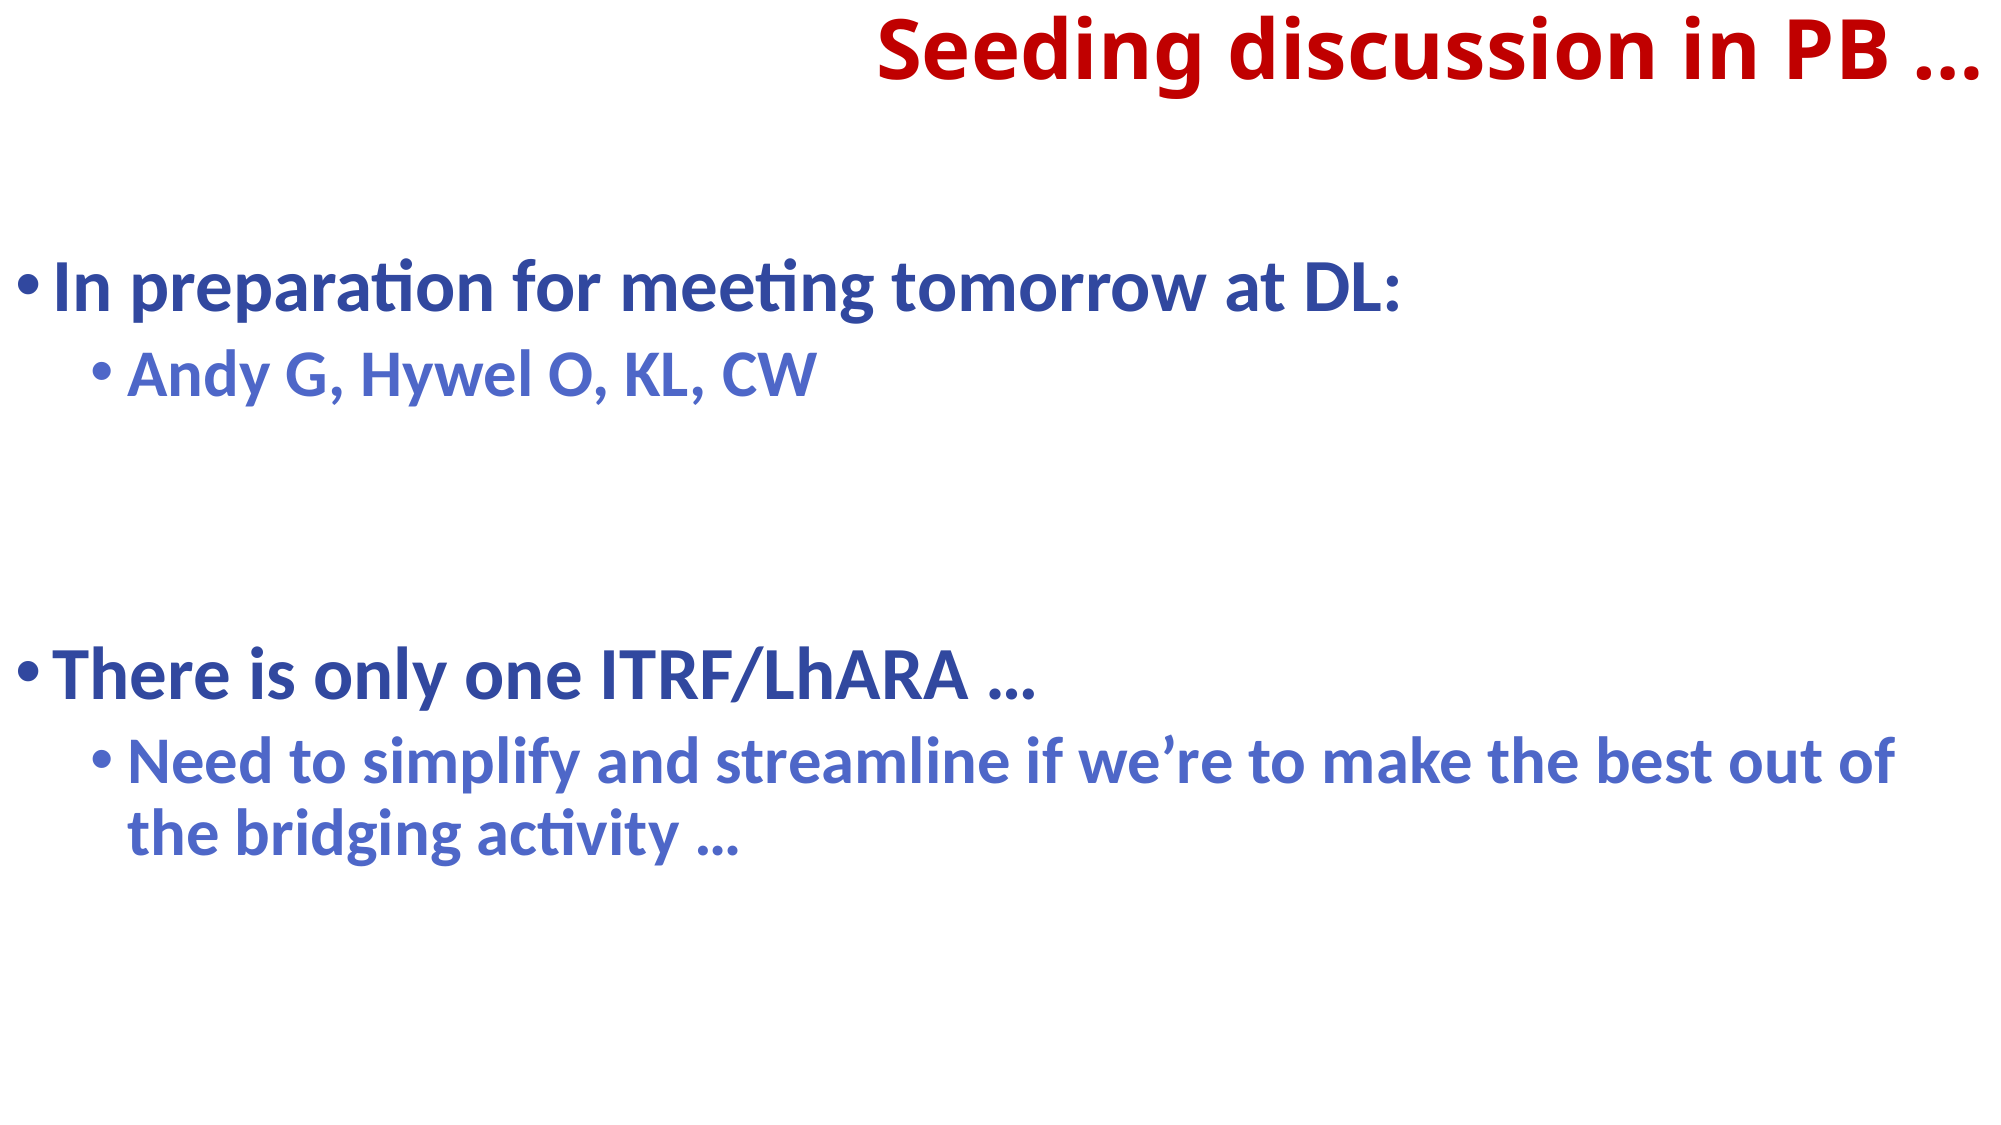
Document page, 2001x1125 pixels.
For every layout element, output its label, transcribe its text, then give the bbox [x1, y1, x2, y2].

list In preparation for meeting tomorrow at DL: Andy G, Hywel O, KL, CW There is only one ITRF/LhARA … Need to simplify and streamline if we’re to make the best out of the bridging activity … [0, 239, 2000, 1124]
title Seeding discussion in PB … [0, 0, 2000, 105]
